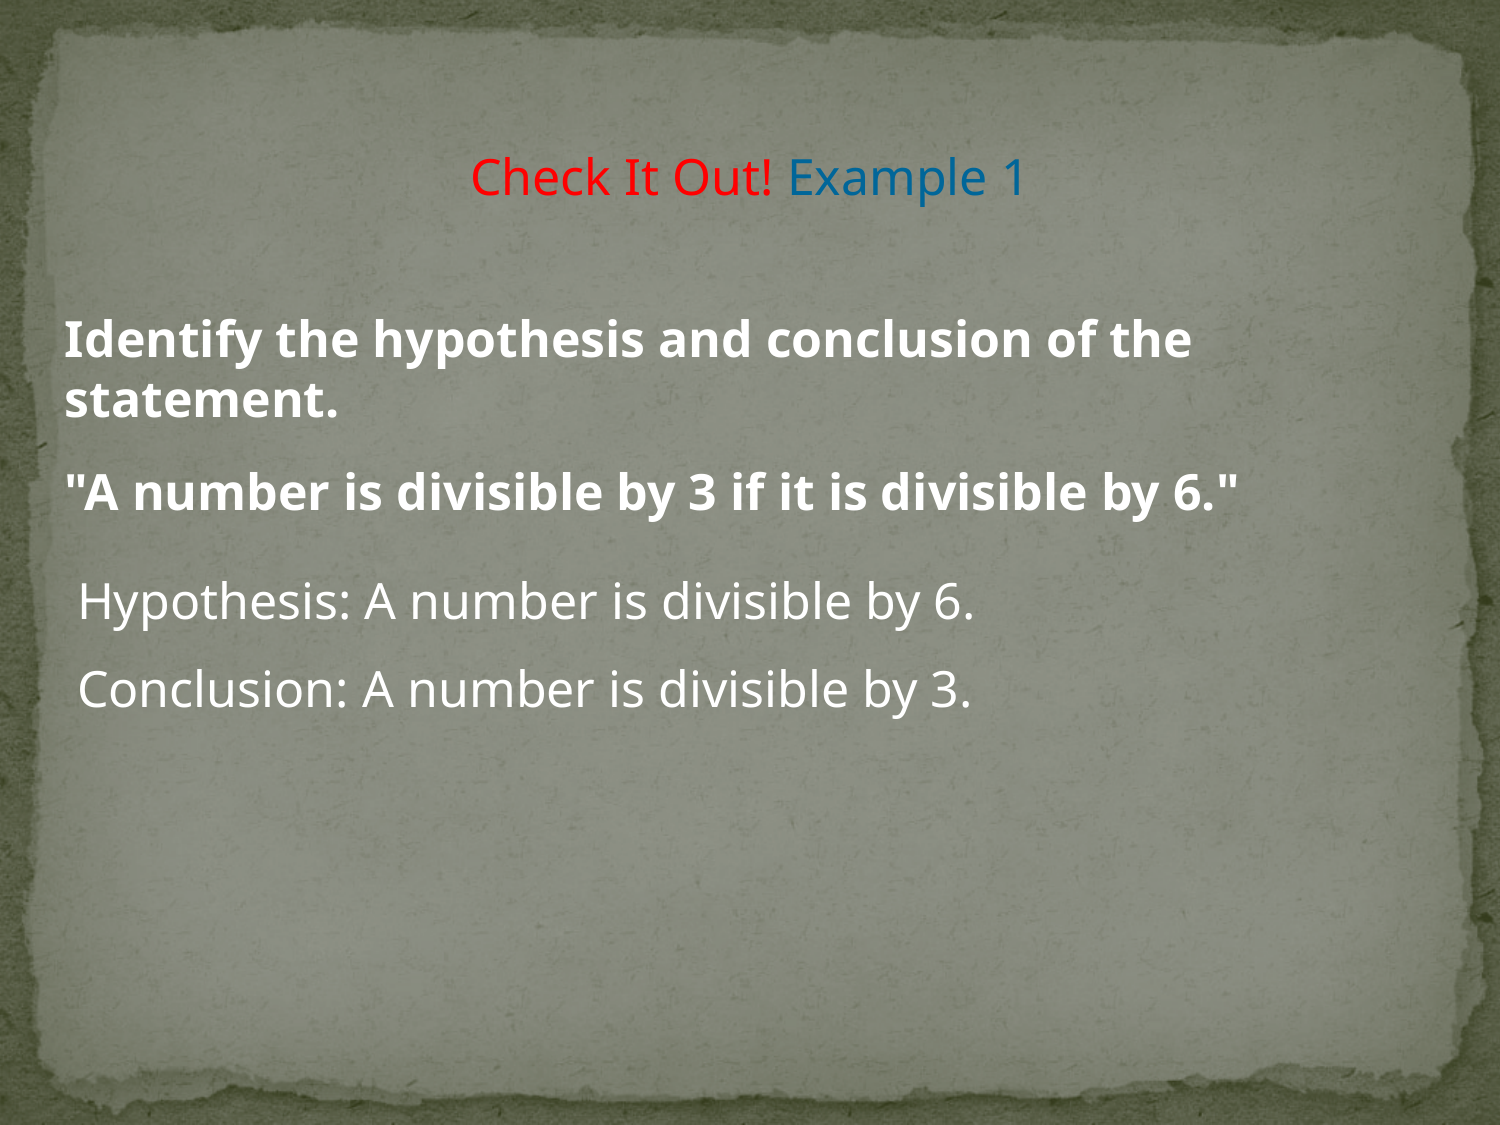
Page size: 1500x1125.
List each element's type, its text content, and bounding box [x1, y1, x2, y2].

text_box Check It Out! Example 1 [0, 137, 1500, 213]
text_box Identify the hypothesis and conclusion of the statement. [49, 299, 1402, 435]
text_box Conclusion: A number is divisible by 3. [62, 649, 1250, 725]
text_box "A number is divisible by 3 if it is divisible by 6." [50, 452, 1500, 528]
text_box Hypothesis: A number is divisible by 6. [62, 562, 1250, 638]
